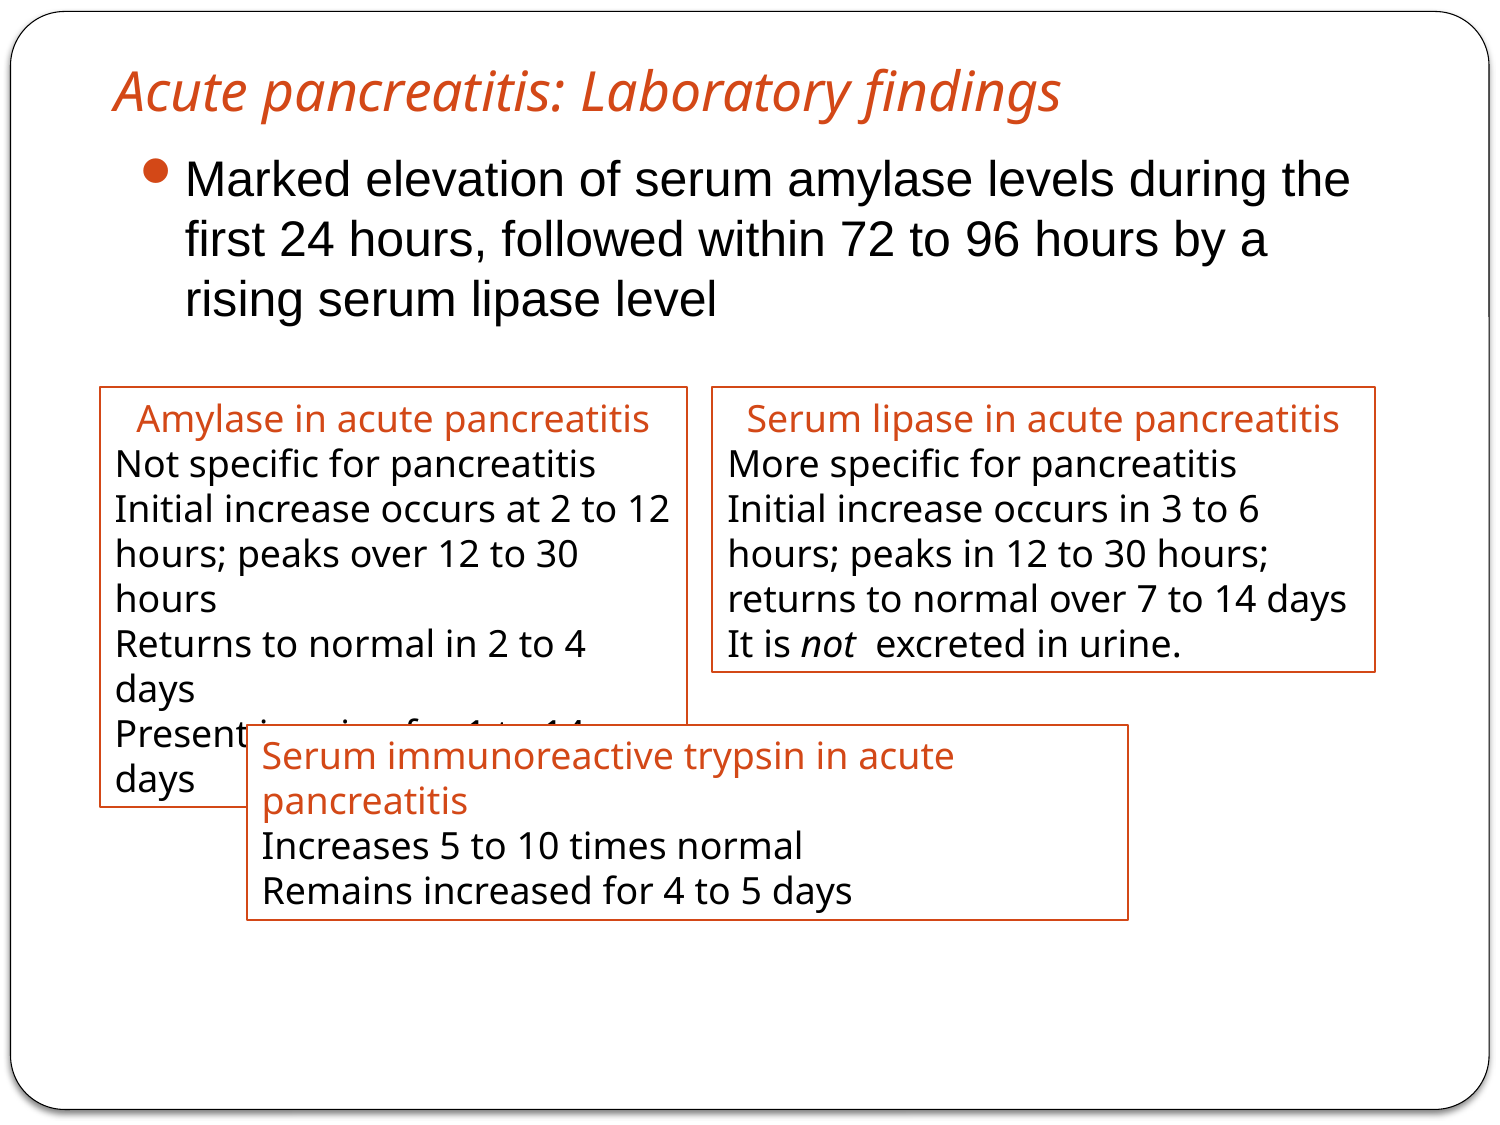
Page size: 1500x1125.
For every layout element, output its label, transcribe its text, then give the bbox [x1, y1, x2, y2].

title Acute pancreatitis: Laboratory findings [99, 48, 1375, 138]
text_box Serum immunoreactive trypsin in acute pancreatitis Increases 5 to 10 times normal Remains increased for 4 to 5 days [246, 724, 1129, 921]
list Marked elevation of serum amylase levels during the first 24 hours, followed within 72 to 96 hours by a rising serum lipase level [125, 139, 1400, 889]
text_box Serum lipase in acute pancreatitis More specific for pancreatitis Initial increase occurs in 3 to 6 hours; peaks in 12 to 30 hours; returns to normal over 7 to 14 days It is not excreted in urine. [711, 386, 1376, 673]
text_box Amylase in acute pancreatitis Not specific for pancreatitis Initial increase occurs at 2 to 12 hours; peaks over 12 to 30 hours Returns to normal in 2 to 4 days Present in urine for 1 to 14 days [99, 386, 688, 808]
